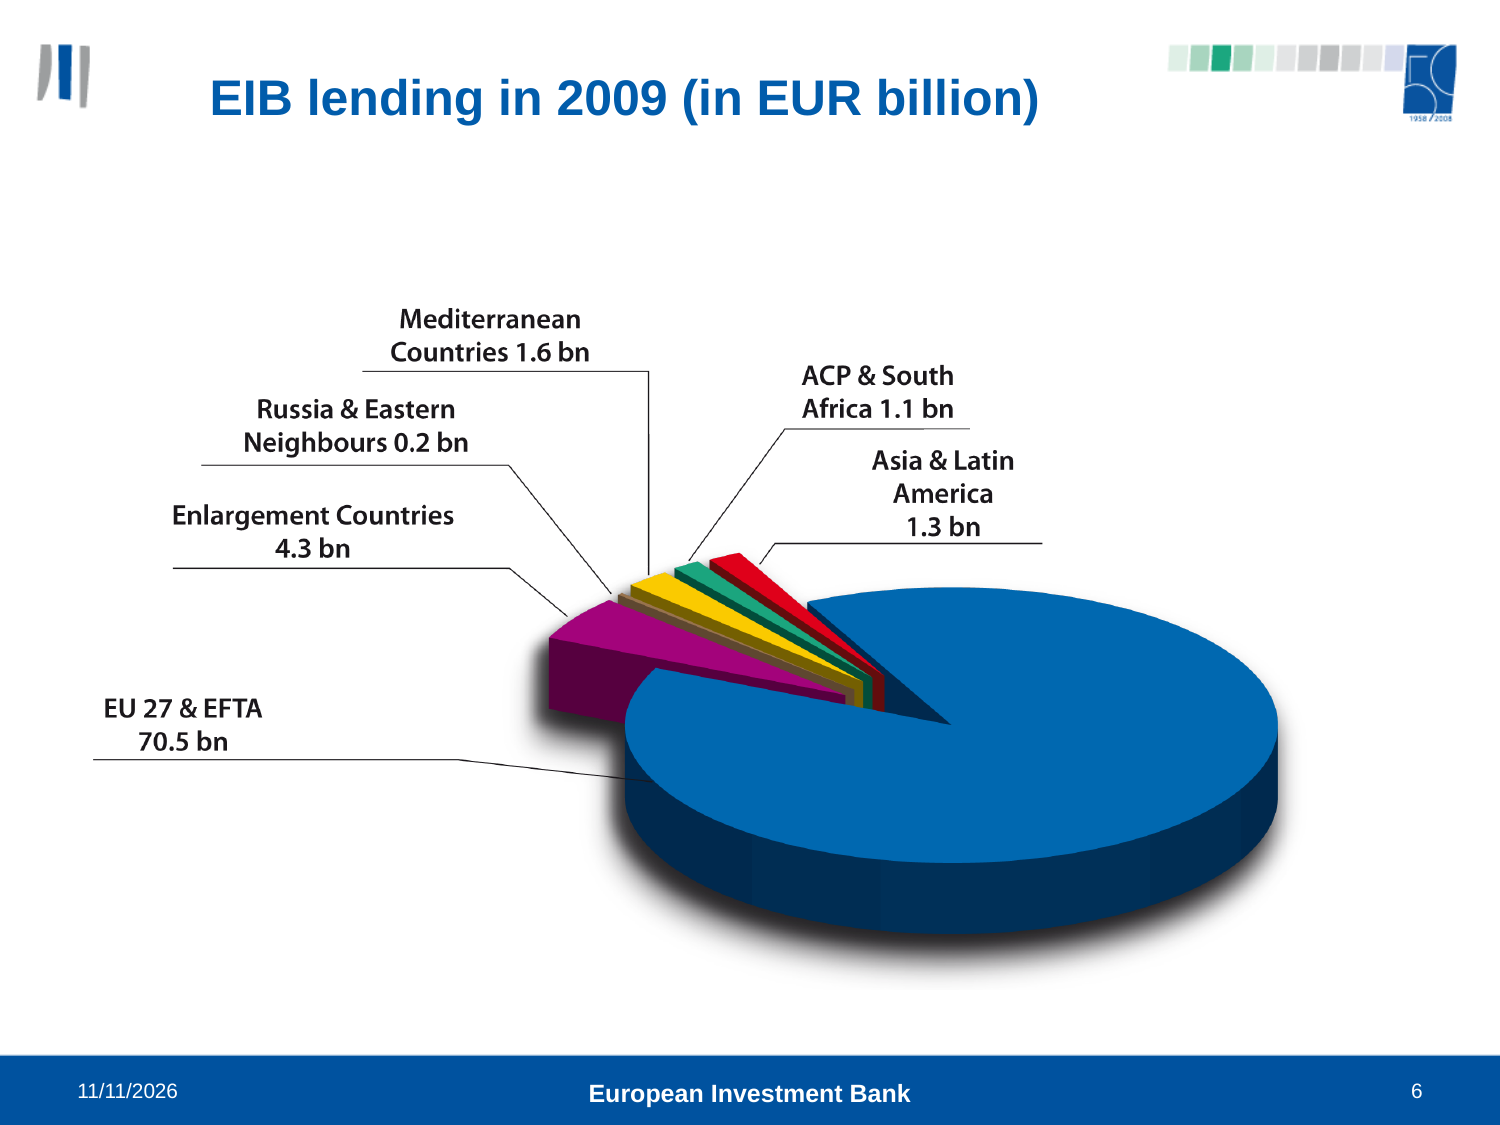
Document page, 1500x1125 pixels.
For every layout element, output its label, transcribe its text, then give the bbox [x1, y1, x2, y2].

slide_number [62, 1070, 226, 1125]
slide_number 6 [1274, 1070, 1438, 1125]
footer European Investment Bank [229, 1070, 1271, 1125]
picture [0, 0, 1500, 1125]
text_box EIB lending in 2009 (in EUR billion) [194, 30, 1353, 161]
